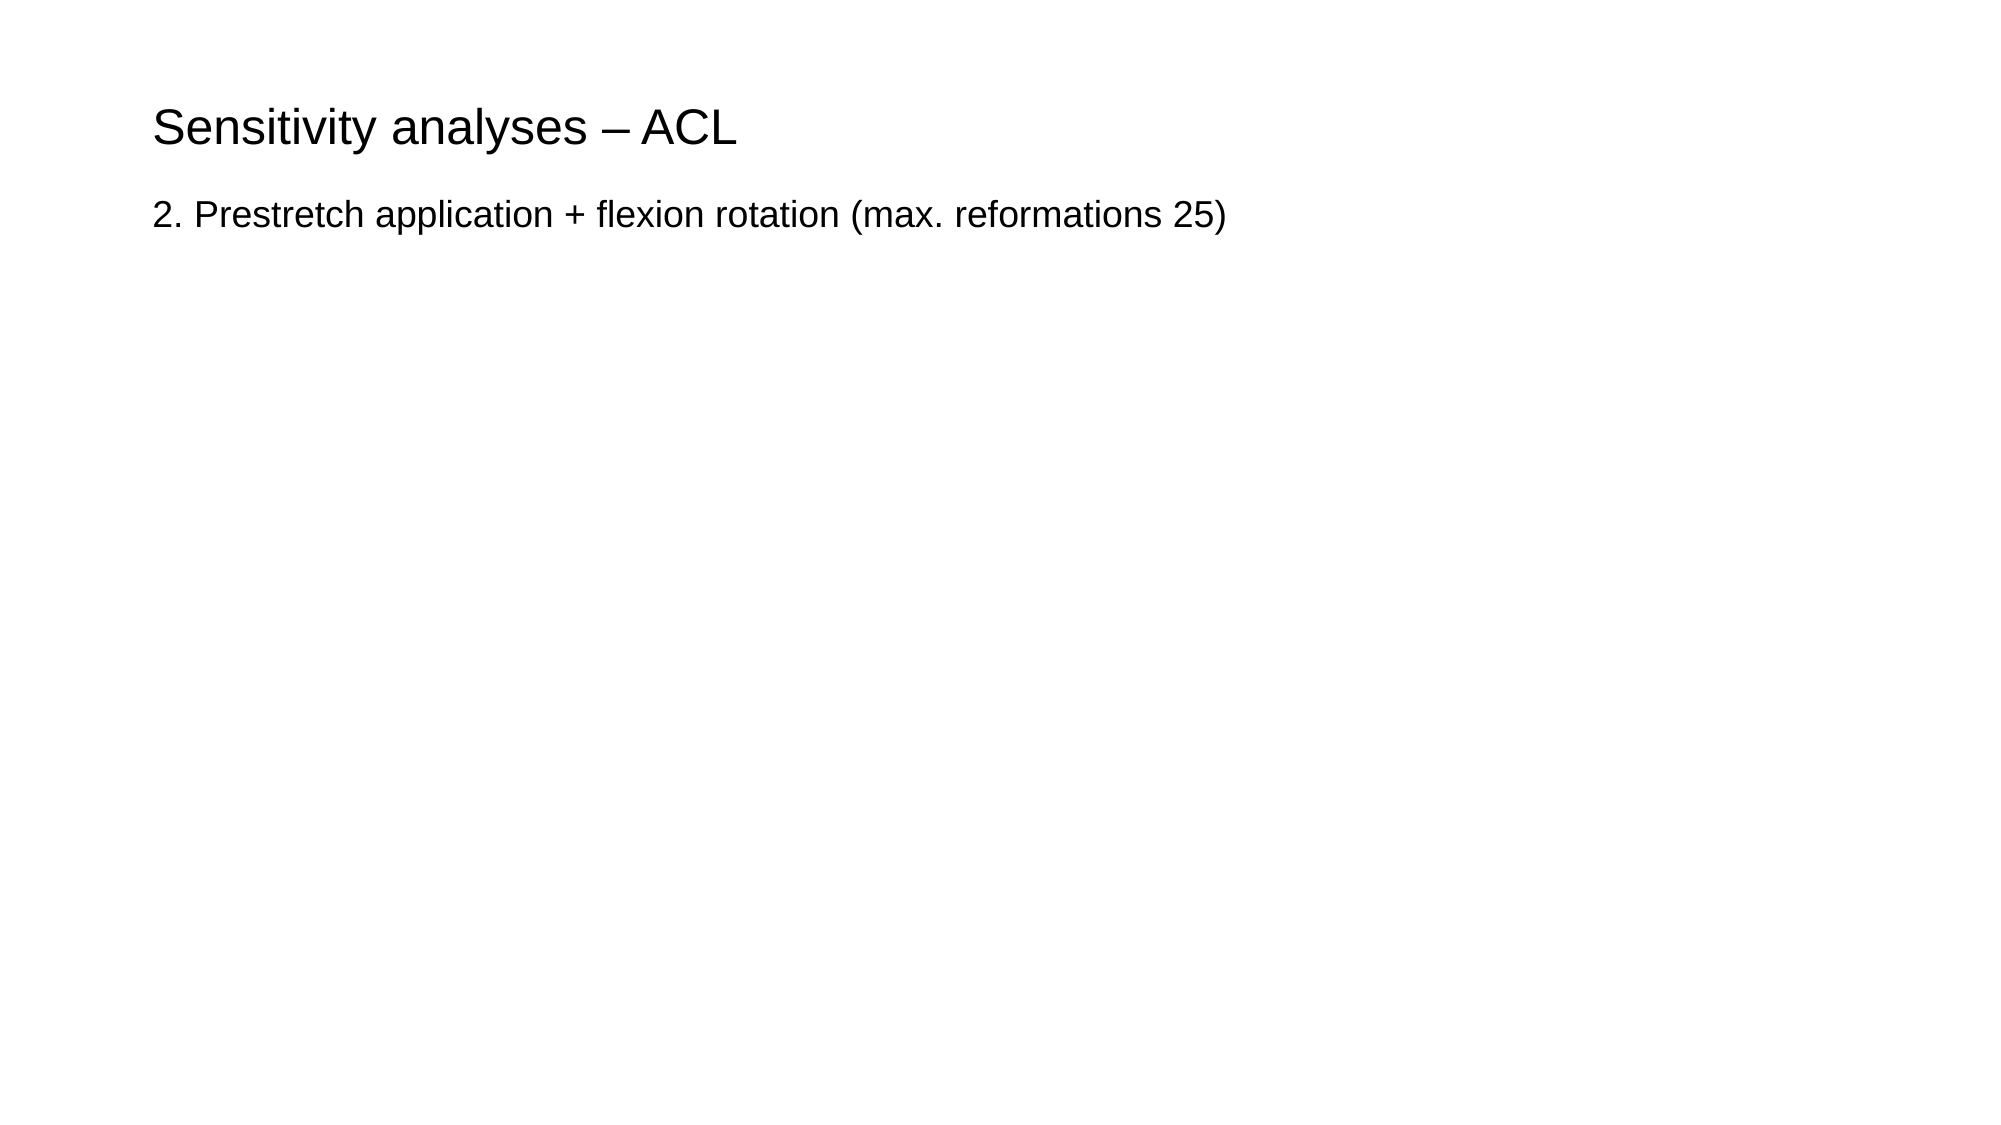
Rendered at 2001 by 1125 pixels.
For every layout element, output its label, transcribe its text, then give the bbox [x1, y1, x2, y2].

title Sensitivity analyses – ACL 2. Prestretch application + flexion rotation (max. reformations 25) [137, 59, 1863, 278]
